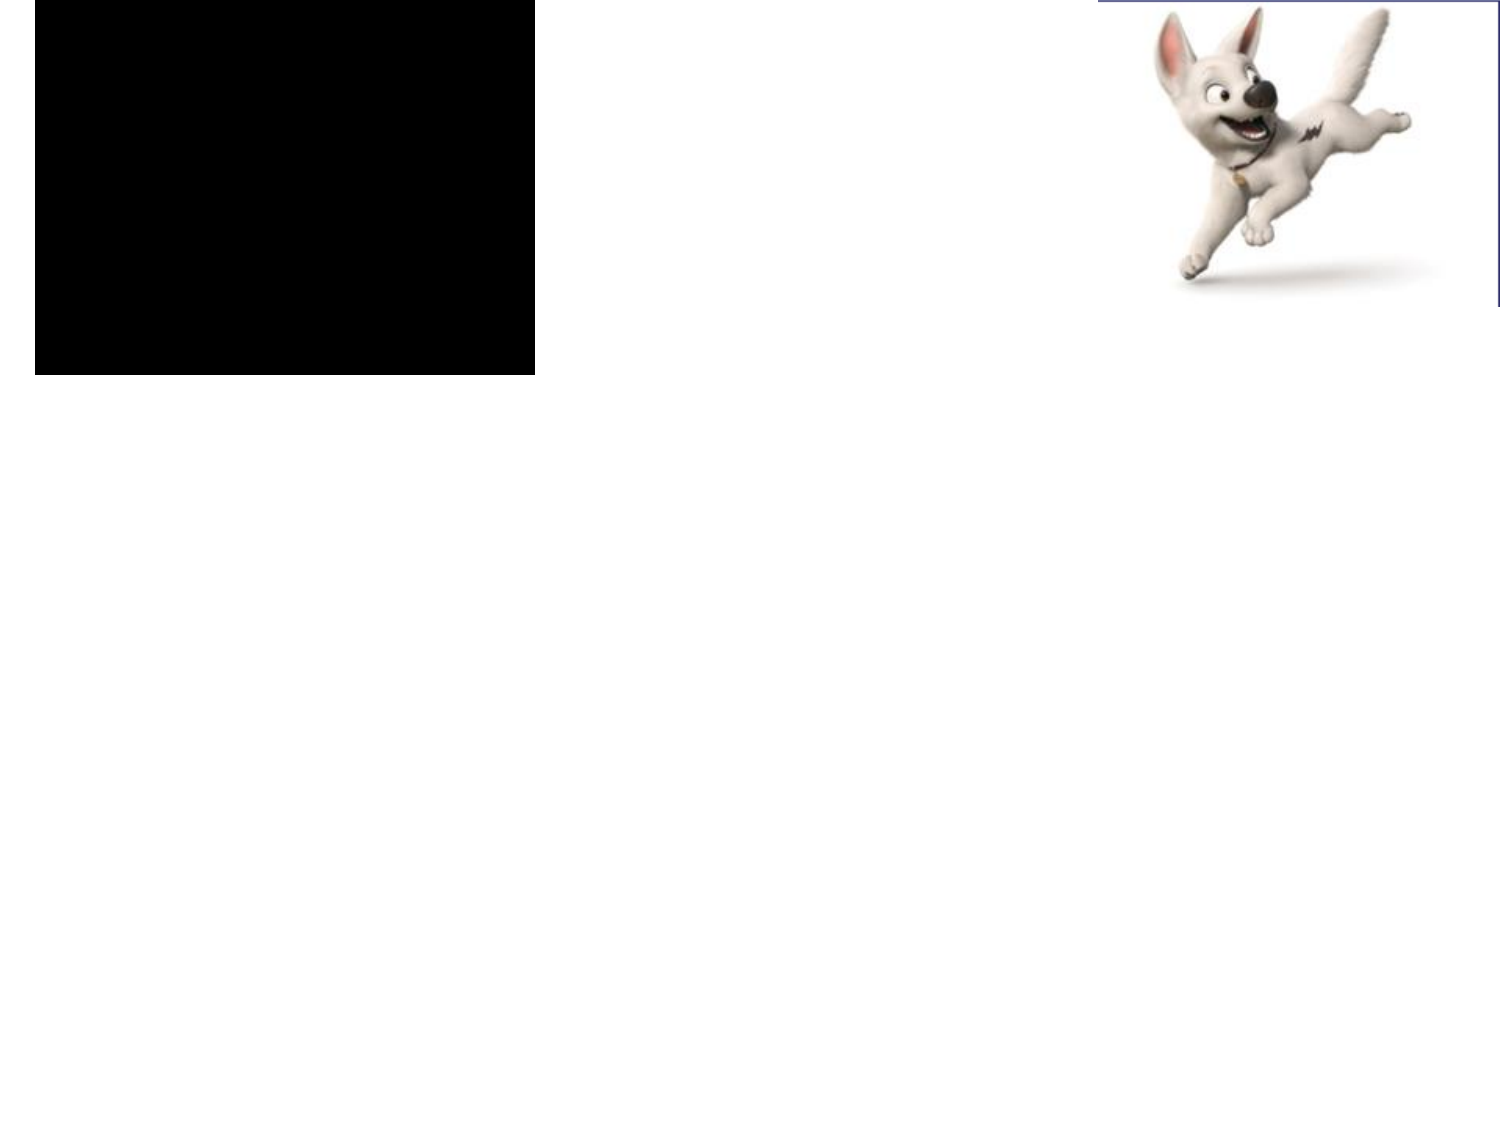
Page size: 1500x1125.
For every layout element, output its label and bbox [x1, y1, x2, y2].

picture [1098, 0, 1500, 307]
list [34, 0, 536, 376]
